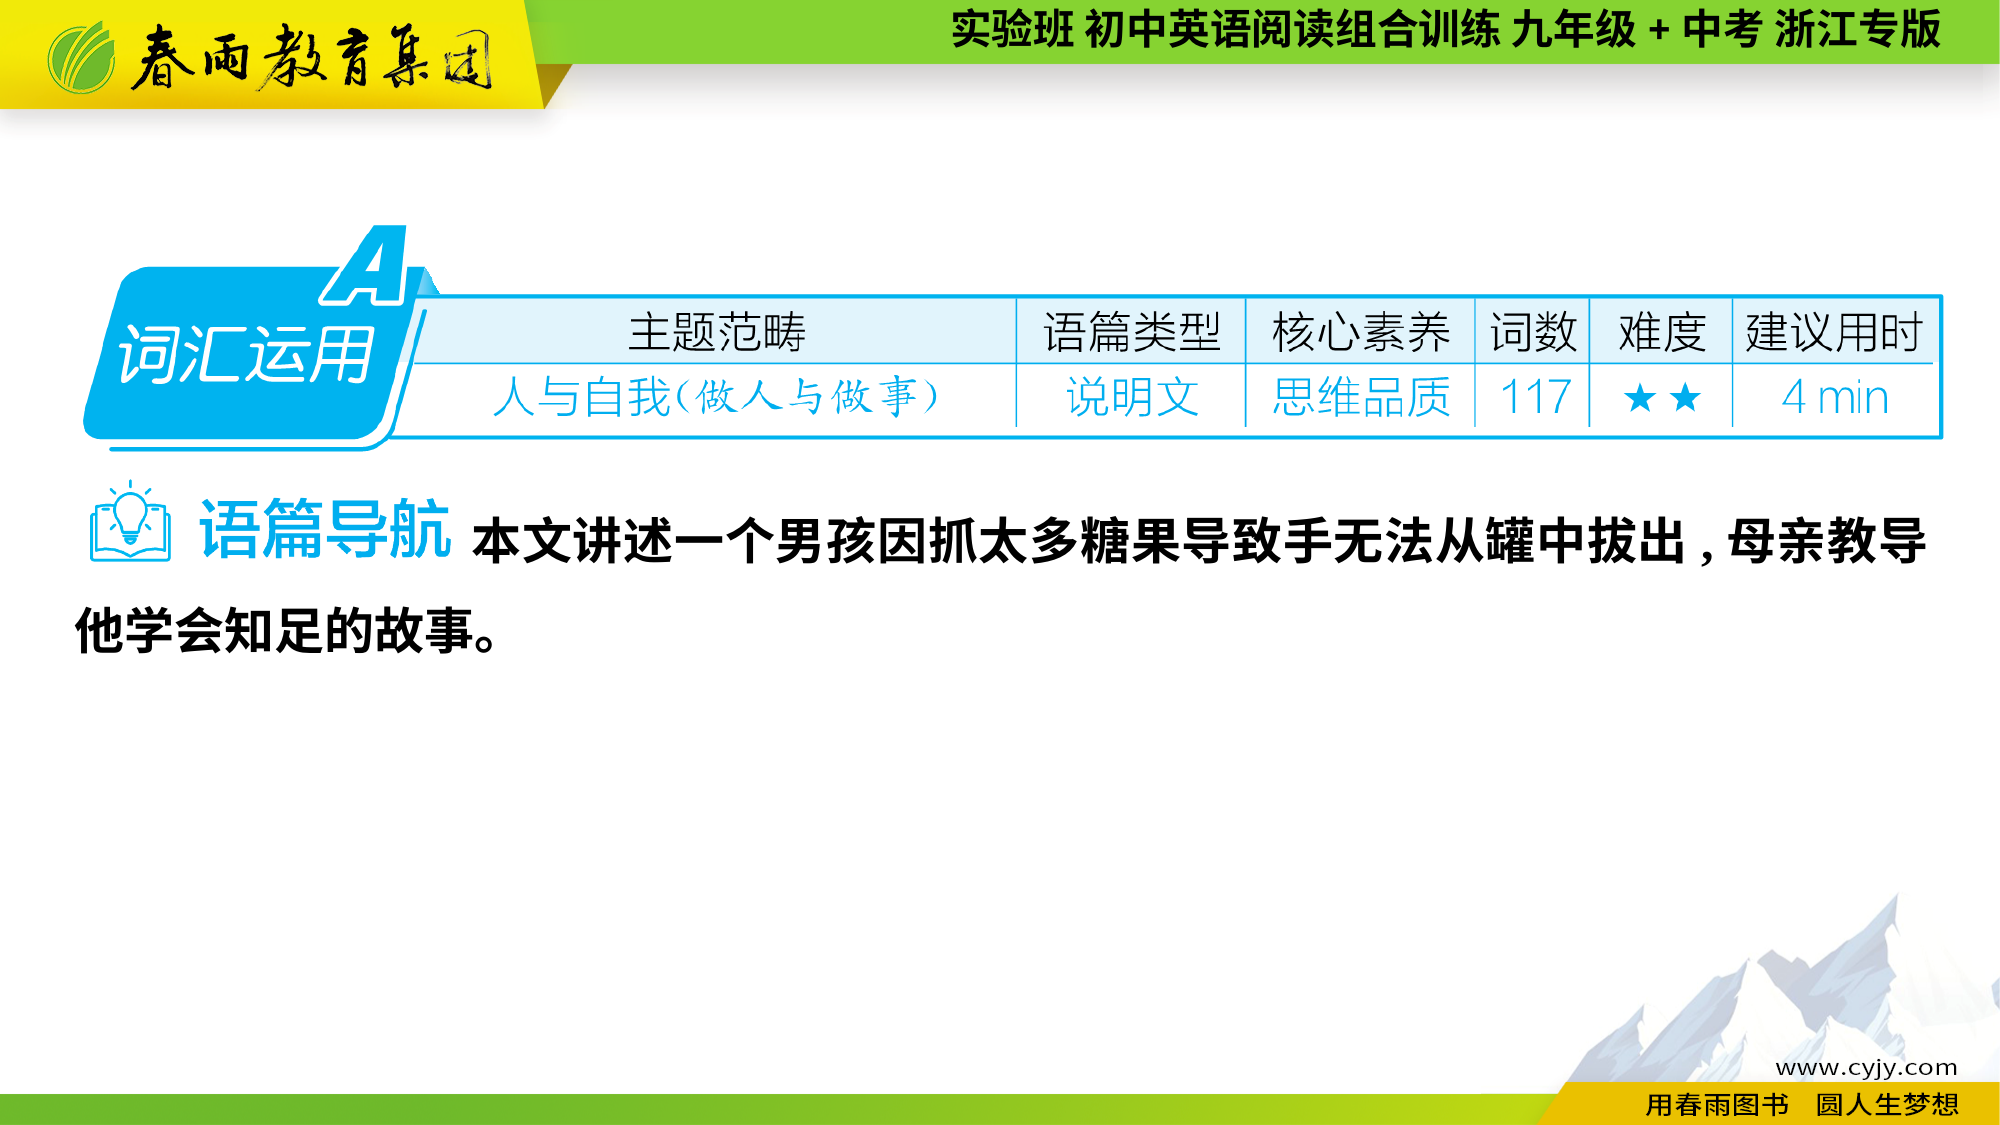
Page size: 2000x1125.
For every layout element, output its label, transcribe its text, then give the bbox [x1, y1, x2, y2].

list 本文讲述一个男孩因抓太多糖果导致手无法从罐中拔出,母亲教导他学会知足的故事。 [59, 471, 1944, 657]
picture [0, 0, 2000, 1125]
